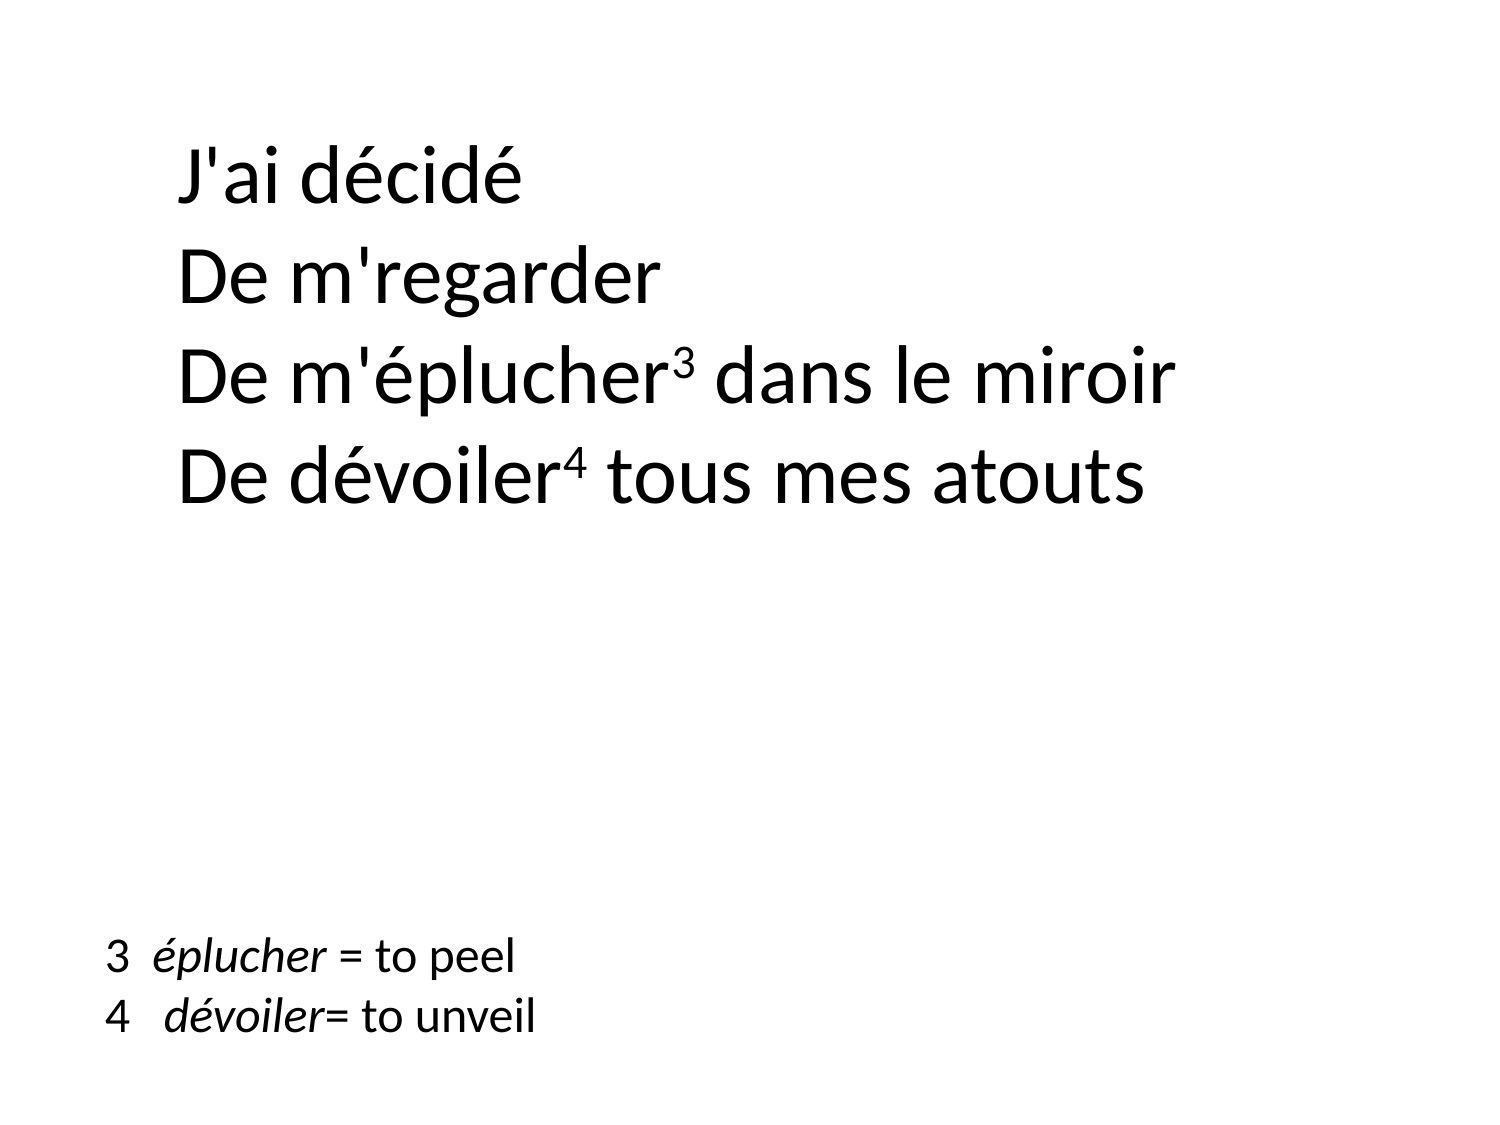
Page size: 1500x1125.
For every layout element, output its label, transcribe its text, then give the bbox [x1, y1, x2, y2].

text_box J'ai décidé De m'regarder De m'éplucher3 dans le miroir De dévoiler4 tous mes atouts [162, 112, 1193, 528]
text_box 3 éplucher = to peel 4 dévoiler= to unveil [89, 915, 702, 1051]
